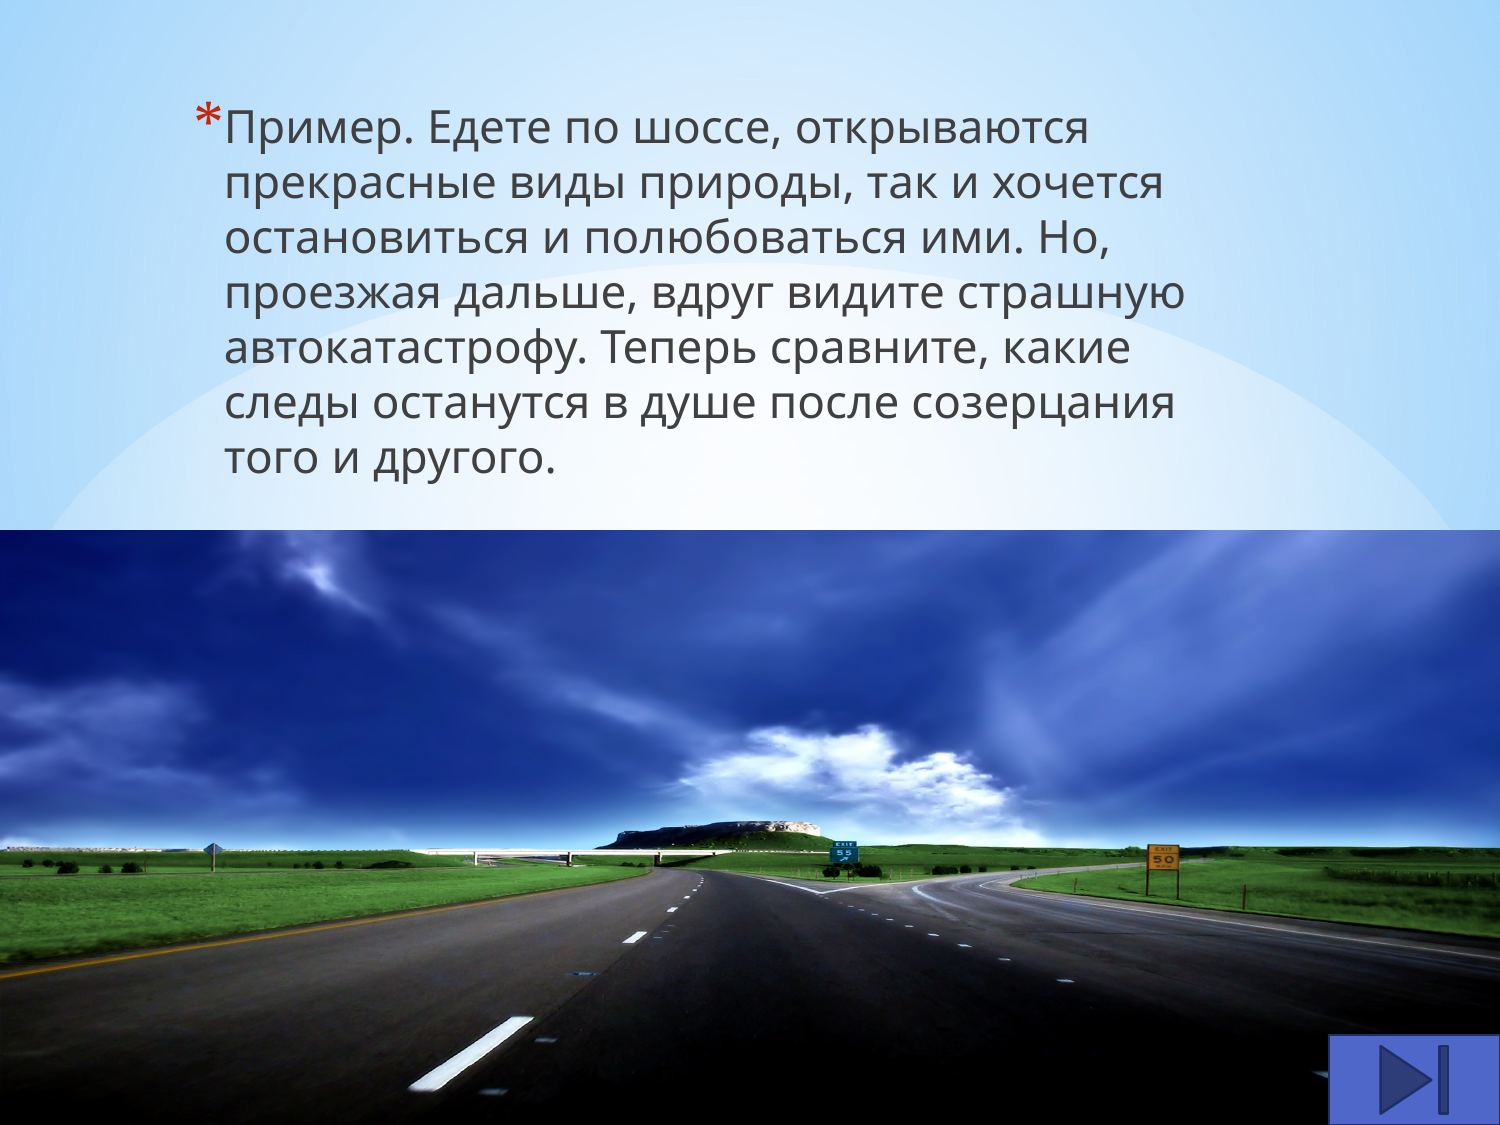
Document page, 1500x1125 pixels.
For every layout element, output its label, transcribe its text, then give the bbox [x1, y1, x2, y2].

picture [0, 530, 1500, 1125]
list Пример. Едете по шоссе, открываются прекрасные виды природы, так и хочется остановиться и полюбоваться ими. Но, проезжая дальше, вдруг видите страшную автокатастрофу. Теперь сравните, какие следы останутся в душе после созерцания того и другого. [171, 90, 1222, 528]
